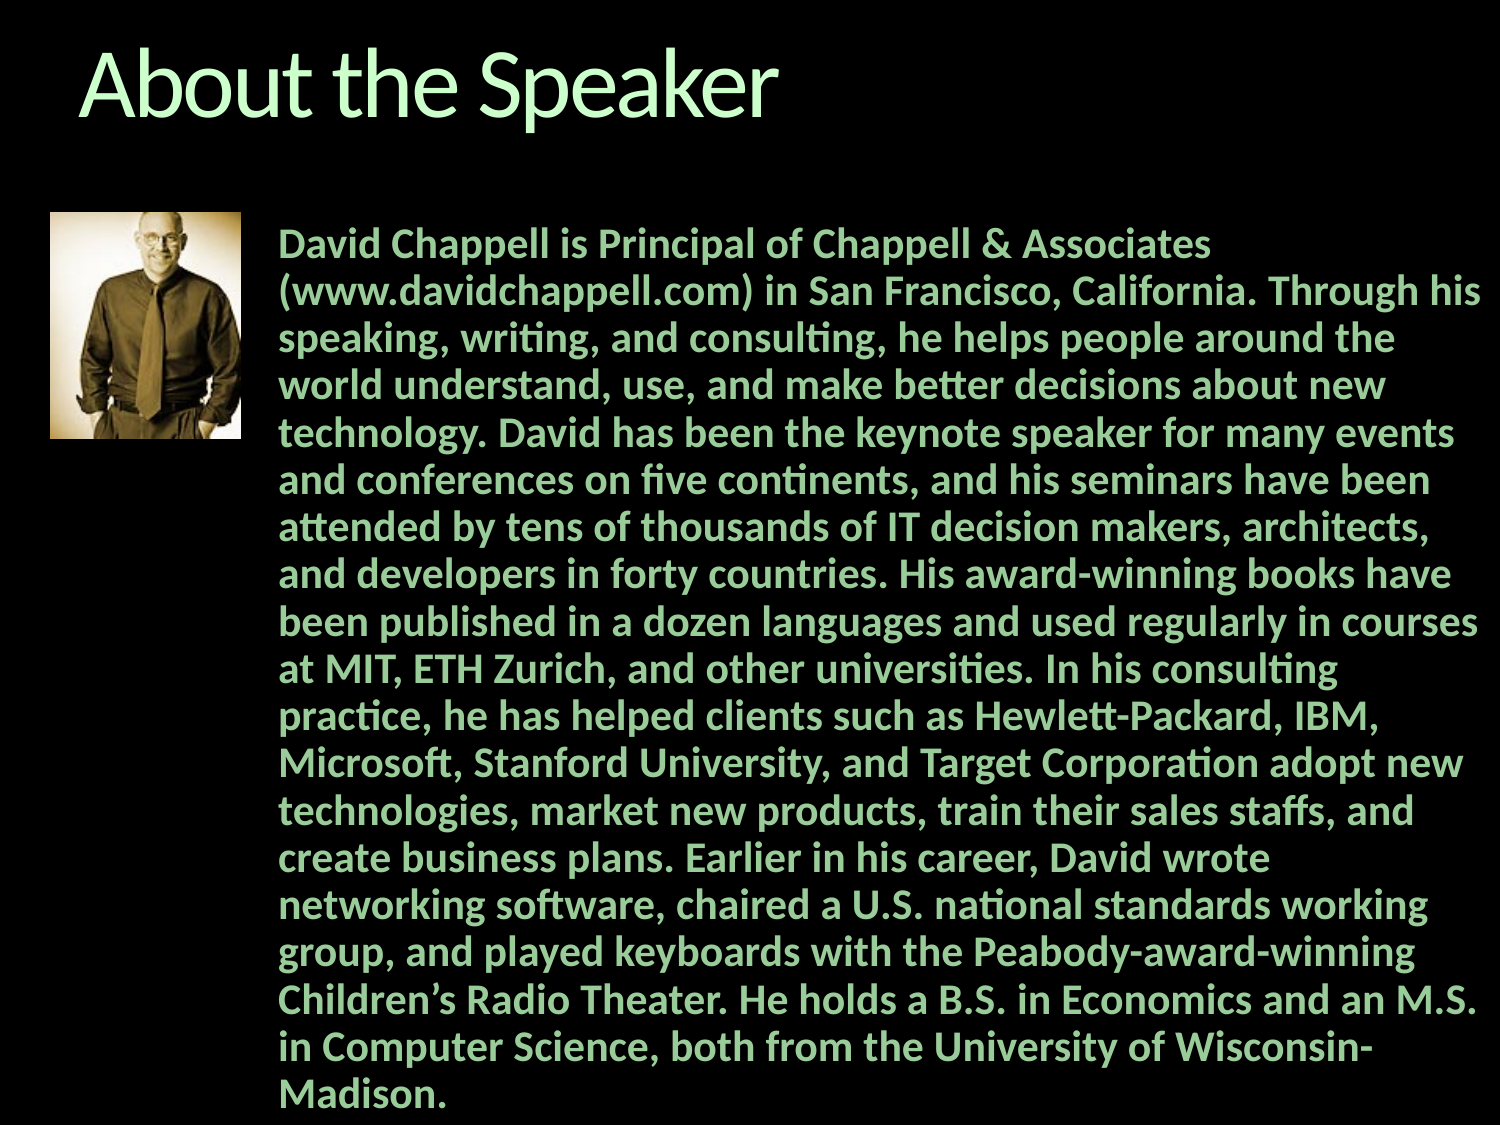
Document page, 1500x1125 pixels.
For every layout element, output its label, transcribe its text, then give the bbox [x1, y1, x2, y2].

picture [49, 212, 241, 440]
list David Chappell is Principal of Chappell & Associates (www.davidchappell.com) in San Francisco, California. Through his speaking, writing, and consulting, he helps people around the world understand, use, and make better decisions about new technology. David has been the keynote speaker for many events and conferences on five continents, and his seminars have been attended by tens of thousands of IT decision makers, architects, and developers in forty countries. His award-winning books have been published in a dozen languages and used regularly in courses at MIT, ETH Zurich, and other universities. In his consulting practice, he has helped clients such as Hewlett-Packard, IBM, Microsoft, Stanford University, and Target Corporation adopt new technologies, market new products, train their sales staffs, and create business plans. Earlier in his career, David wrote networking software, chaired a U.S. national standards working group, and played keyboards with the Peabody-award-winning Children’s Radio Theater. He holds a B.S. in Economics and an M.S. in Computer Science, both from the University of Wisconsin-Madison. [212, 212, 1500, 574]
title About the Speaker [62, 37, 1438, 147]
